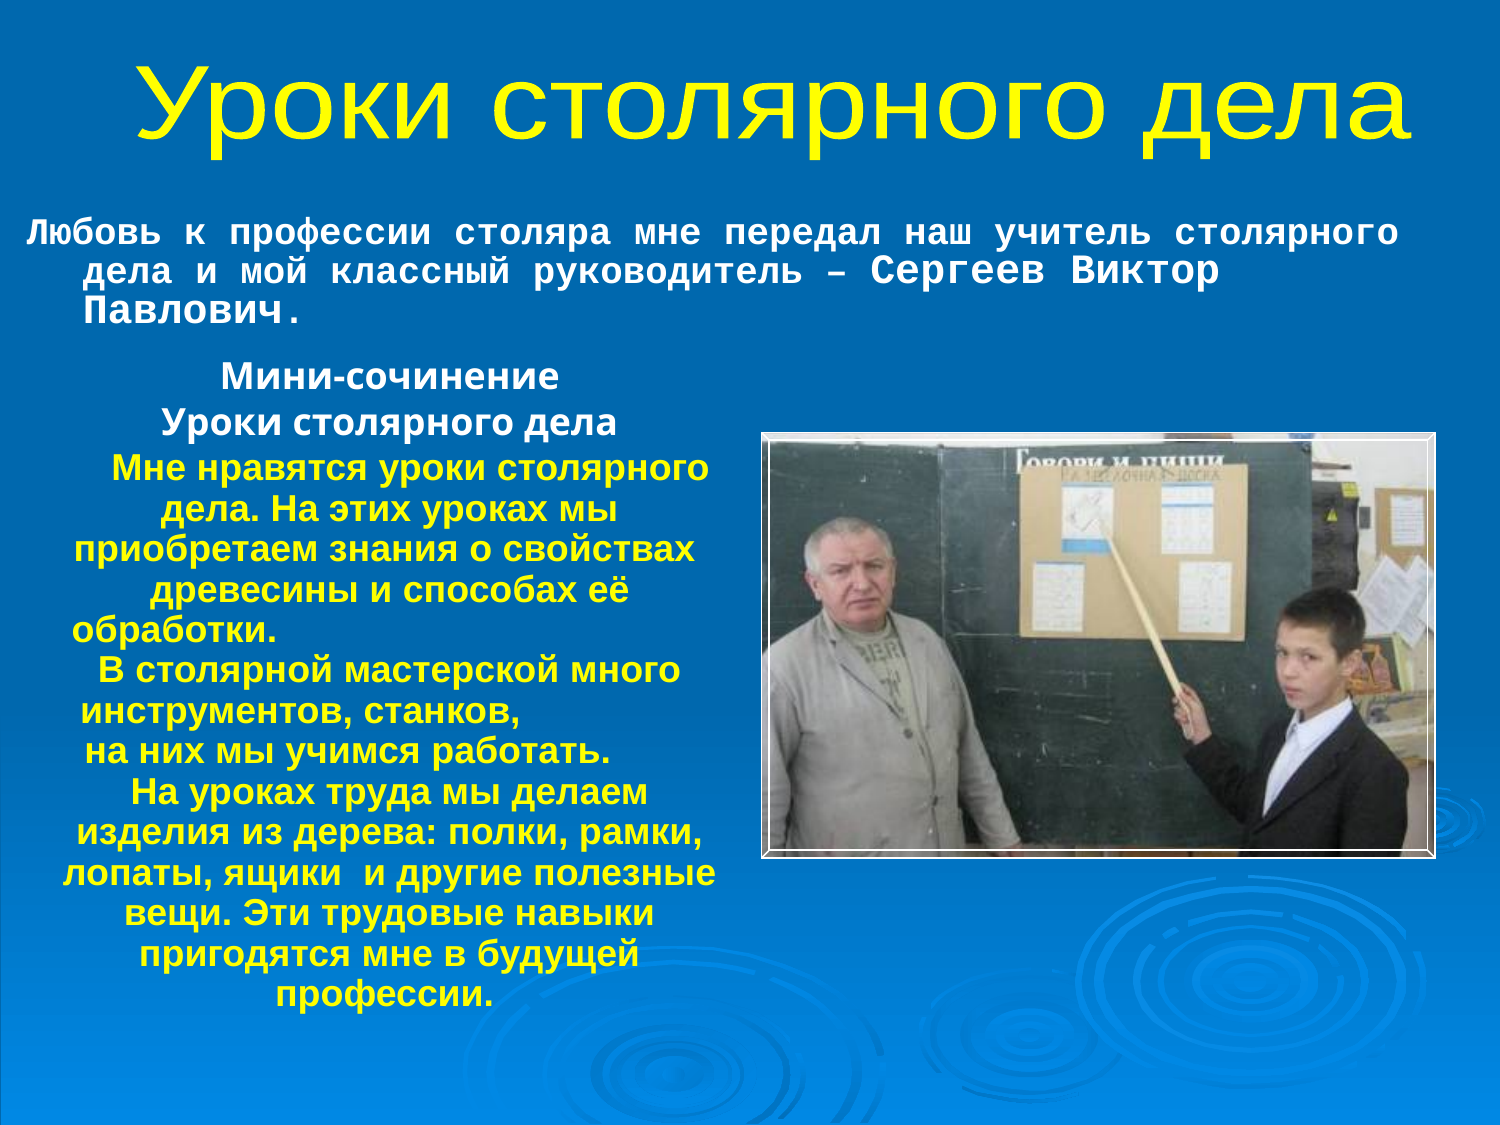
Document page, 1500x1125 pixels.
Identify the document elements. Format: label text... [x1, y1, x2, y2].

list Любовь к профессии столяра мне передал наш учитель столярного дела и мой классный руководитель – Сергеев Виктор Павлович. [11, 207, 1483, 315]
text_box Мини-сочинение Уроки столярного дела Мне нравятся уроки столярного дела. На этих уроках мы приобретаем знания о свойствах древесины и способах её обработки. В столярной мастерской много инструментов, станков, на них мы учимся работать. На уроках труда мы делаем изделия из дерева: полки, рамки, лопаты, ящики и другие полезные вещи. Эти трудовые навыки пригодятся мне в будущей профессии. [41, 349, 739, 1022]
text_box [761, 432, 1436, 858]
